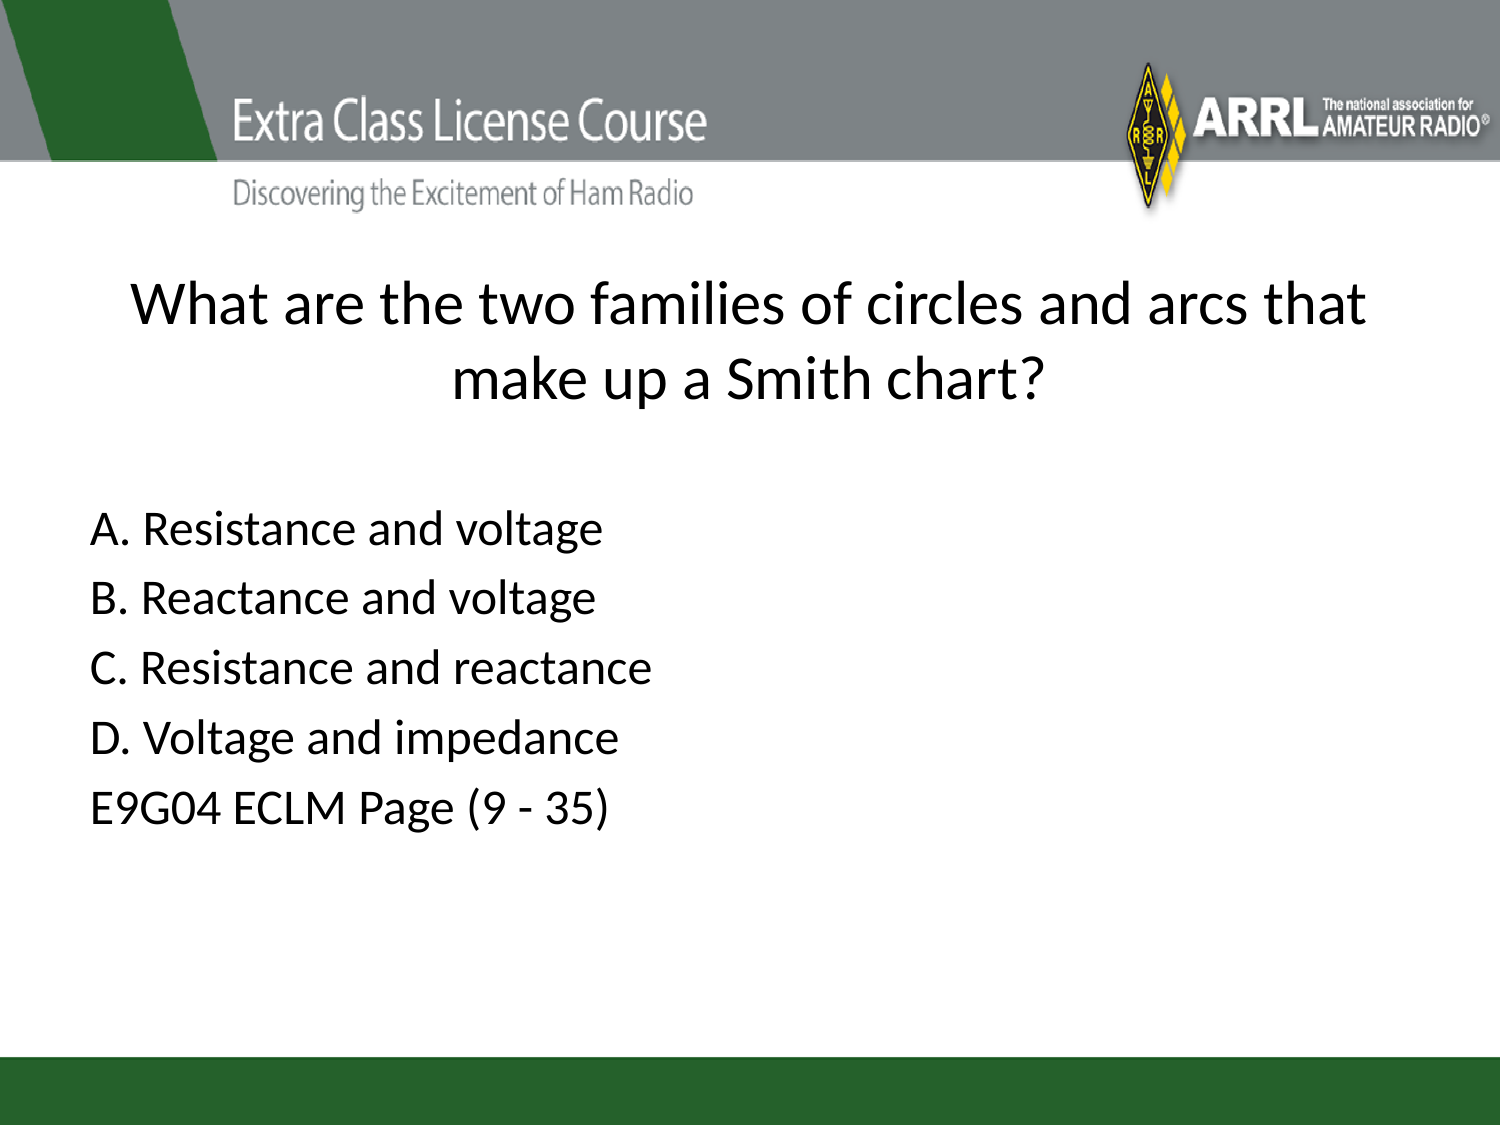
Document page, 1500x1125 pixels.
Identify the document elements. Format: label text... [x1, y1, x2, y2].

picture [0, 0, 1500, 1125]
list A. Resistance and voltage B. Reactance and voltage C. Resistance and reactance D. Voltage and impedance E9G04 ECLM Page (9 - 35) [75, 487, 1425, 1005]
title What are the two families of circles and arcs that make up a Smith chart? [75, 254, 1425, 435]
